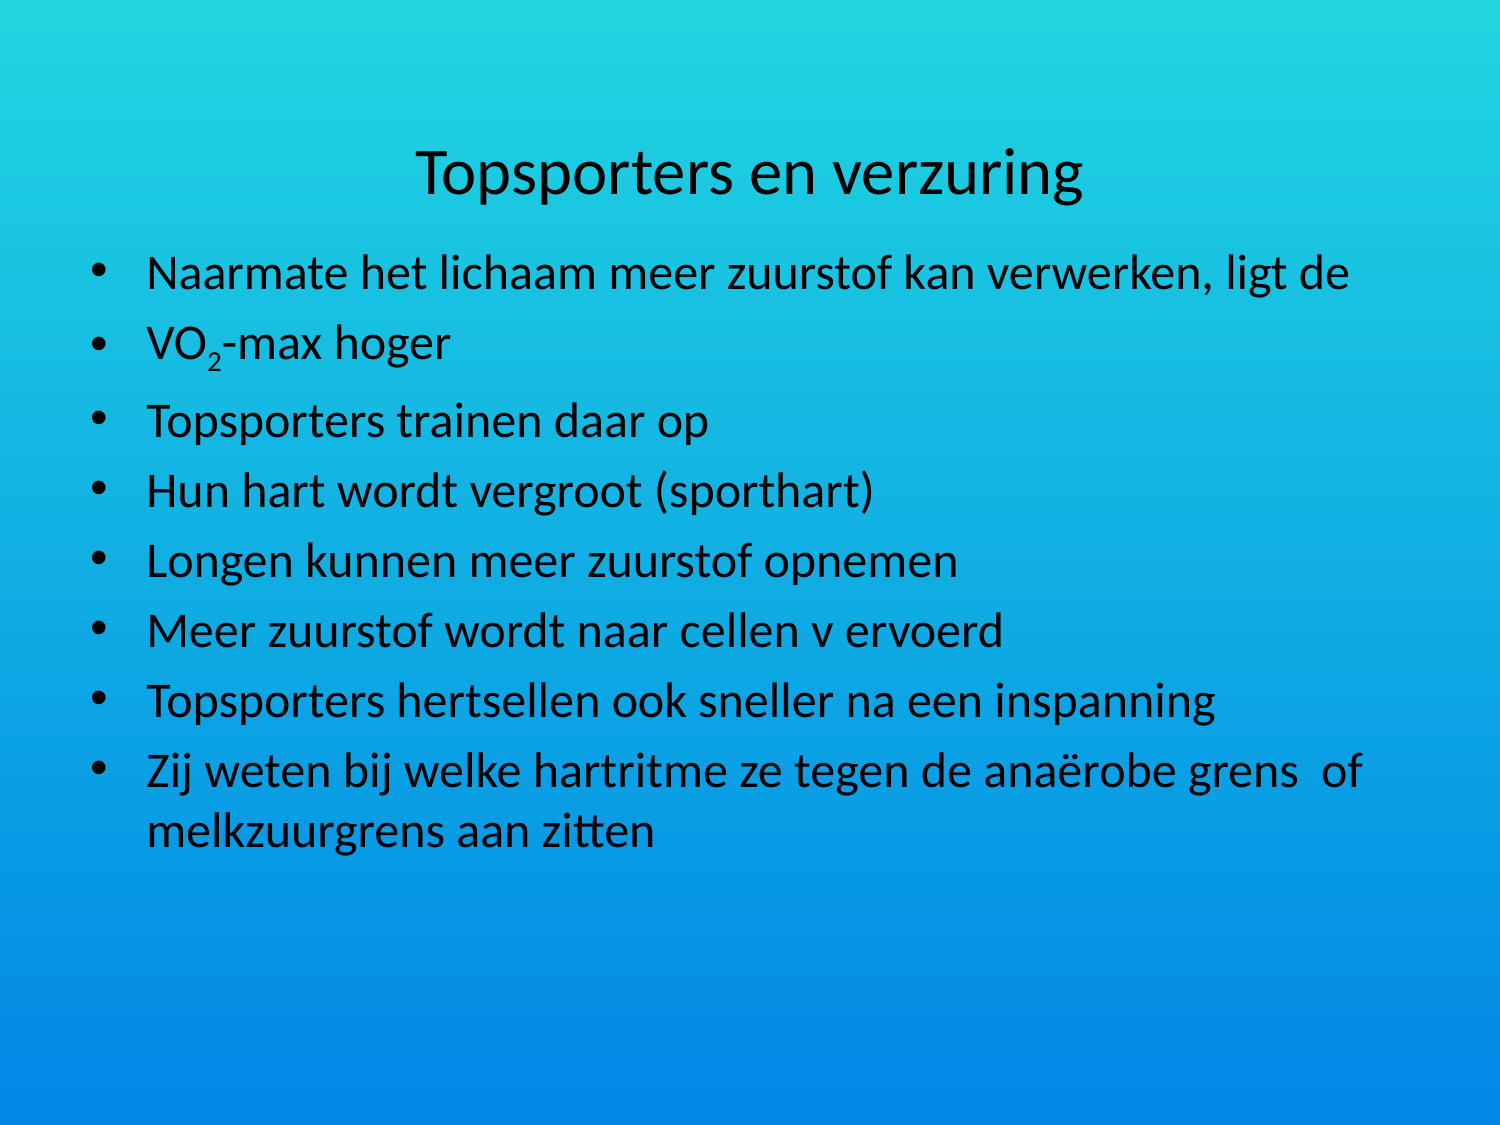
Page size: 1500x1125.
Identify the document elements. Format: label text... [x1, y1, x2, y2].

list Naarmate het lichaam meer zuurstof kan verwerken, ligt de VO2-max hoger Topsporters trainen daar op Hun hart wordt vergroot (sporthart) Longen kunnen meer zuurstof opnemen Meer zuurstof wordt naar cellen v ervoerd Topsporters hertsellen ook sneller na een inspanning Zij weten bij welke hartritme ze tegen de anaërobe grens of melkzuurgrens aan zitten [75, 231, 1425, 1038]
title Topsporters en verzuring [75, 115, 1425, 220]
